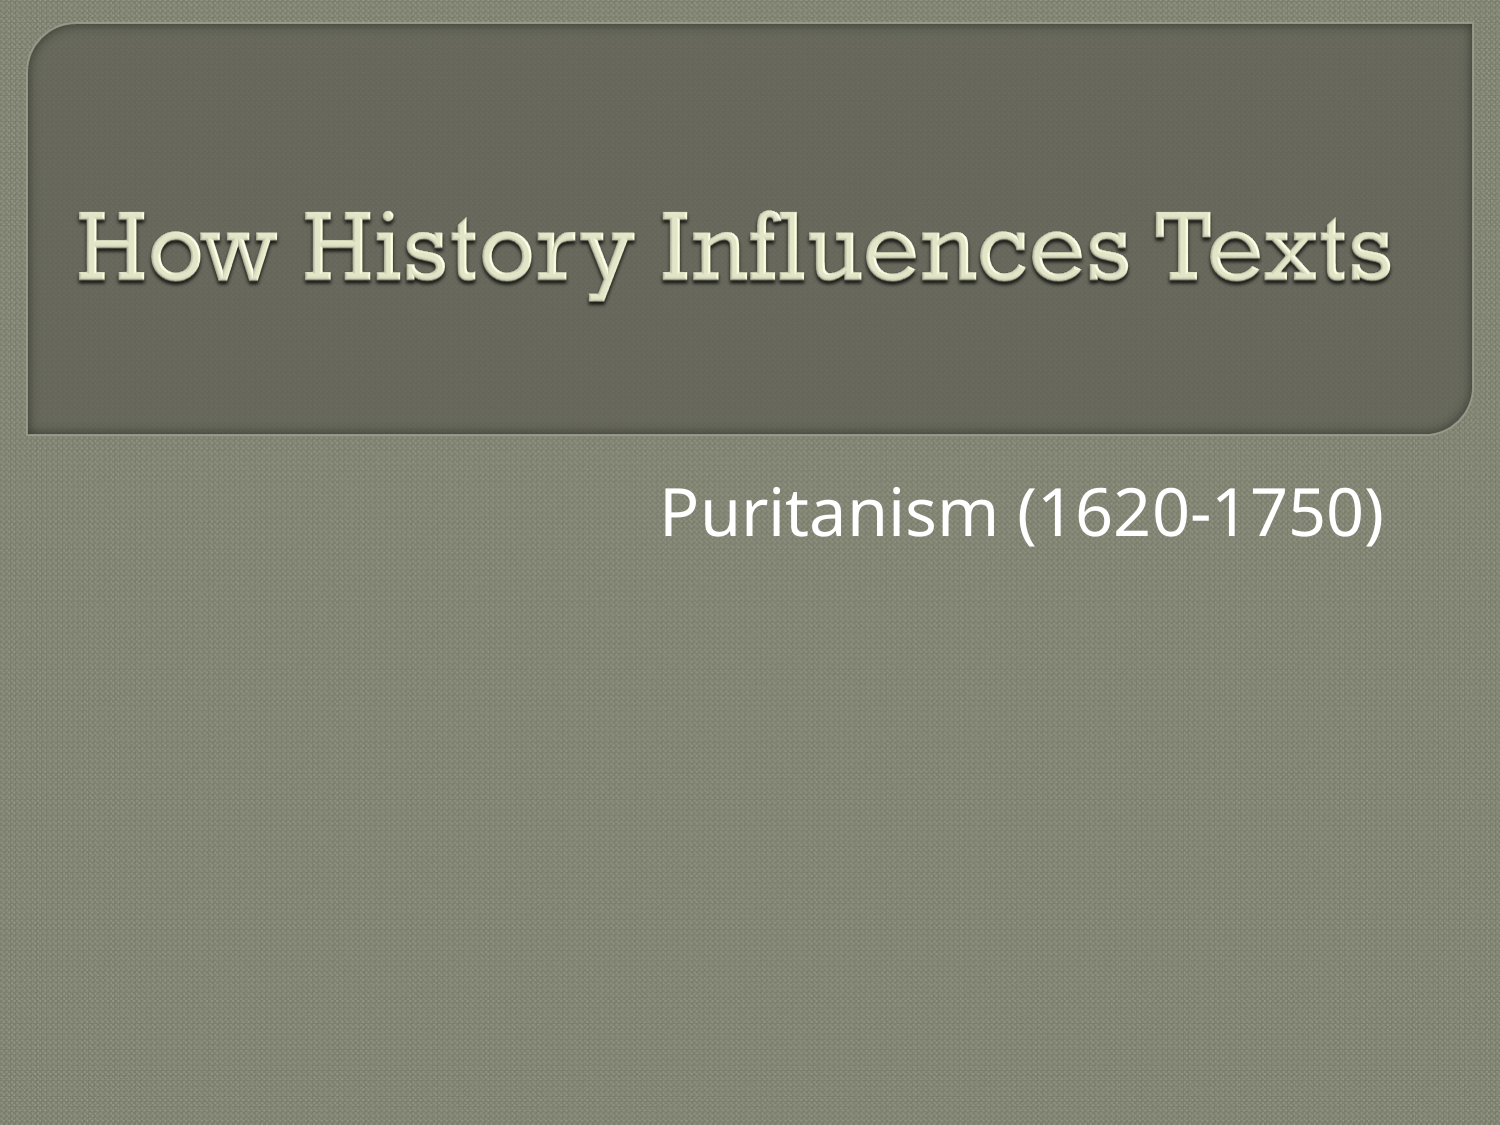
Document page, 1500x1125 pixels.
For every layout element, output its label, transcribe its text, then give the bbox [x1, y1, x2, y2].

picture [0, 0, 1500, 1125]
subtitle Puritanism (1620-1750) [350, 462, 1427, 750]
